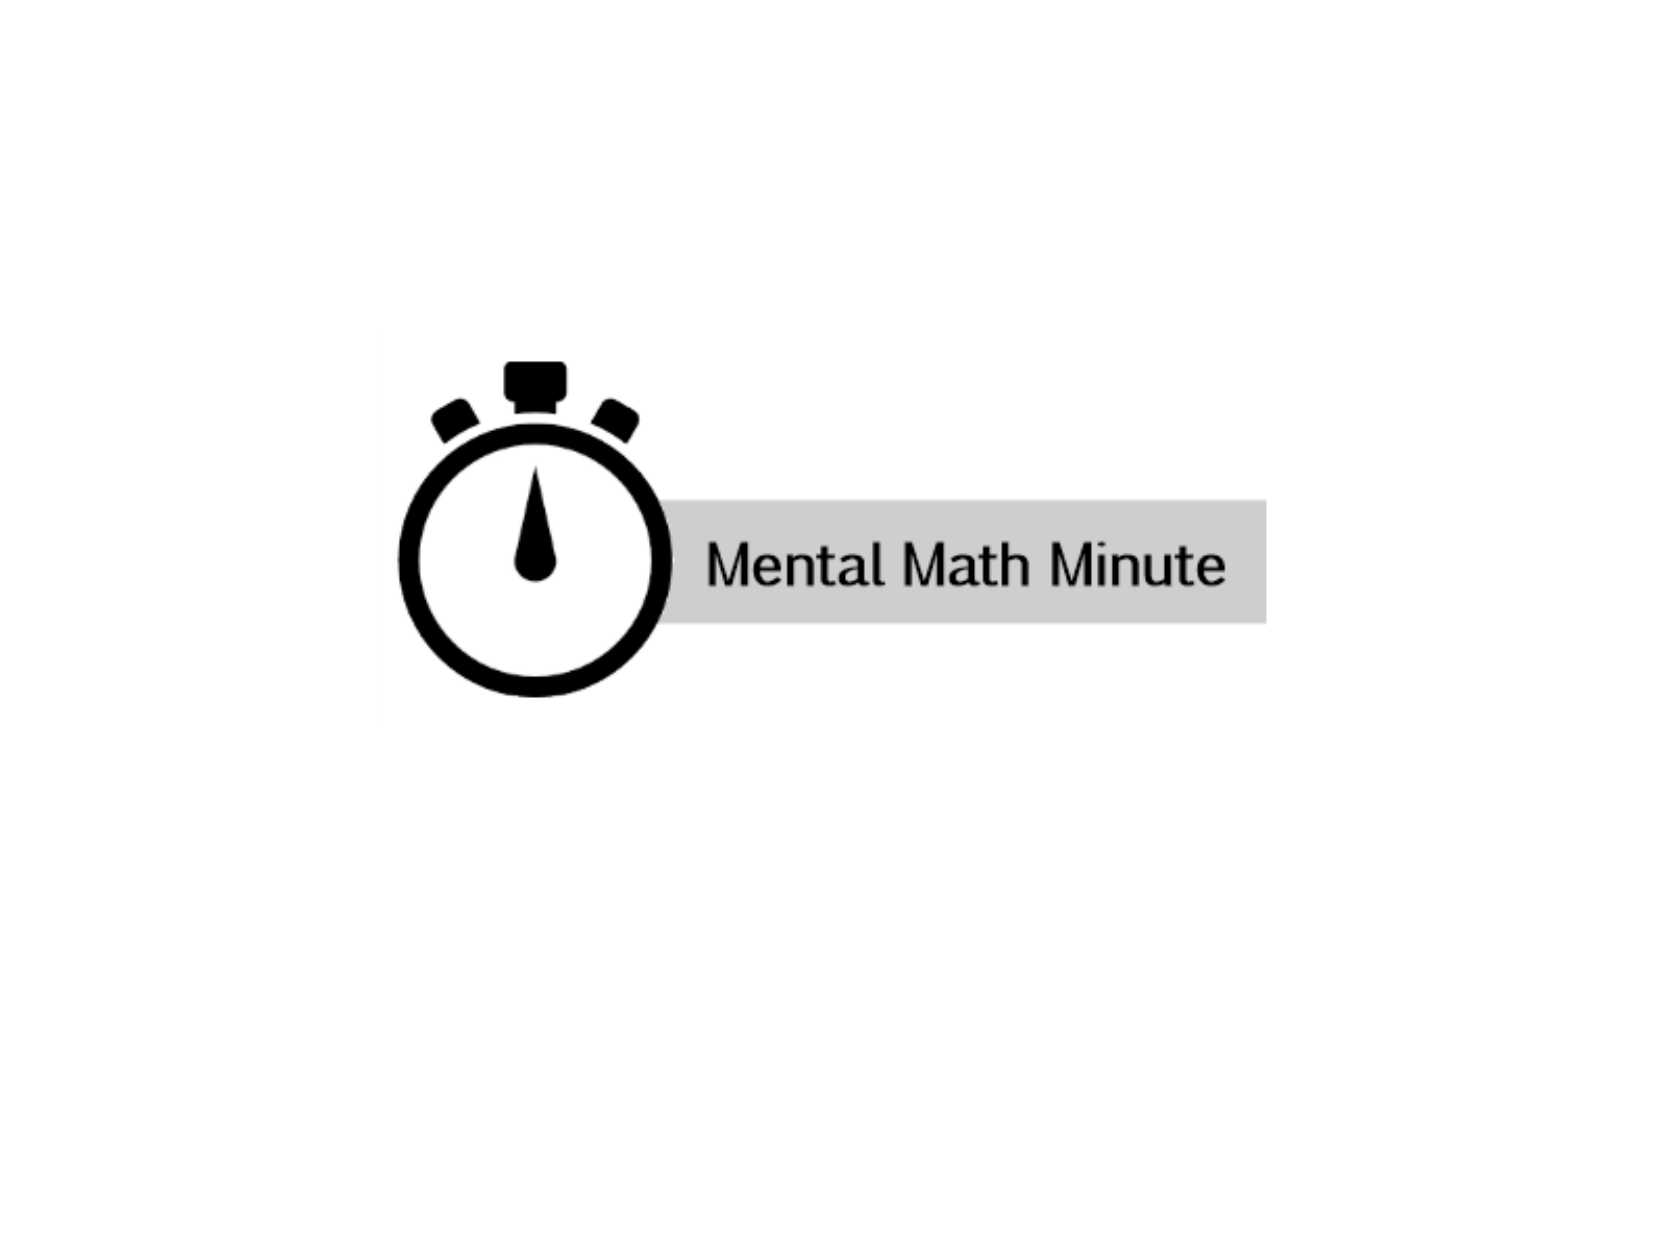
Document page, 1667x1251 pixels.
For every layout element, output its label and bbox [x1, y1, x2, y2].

picture [374, 333, 1292, 723]
